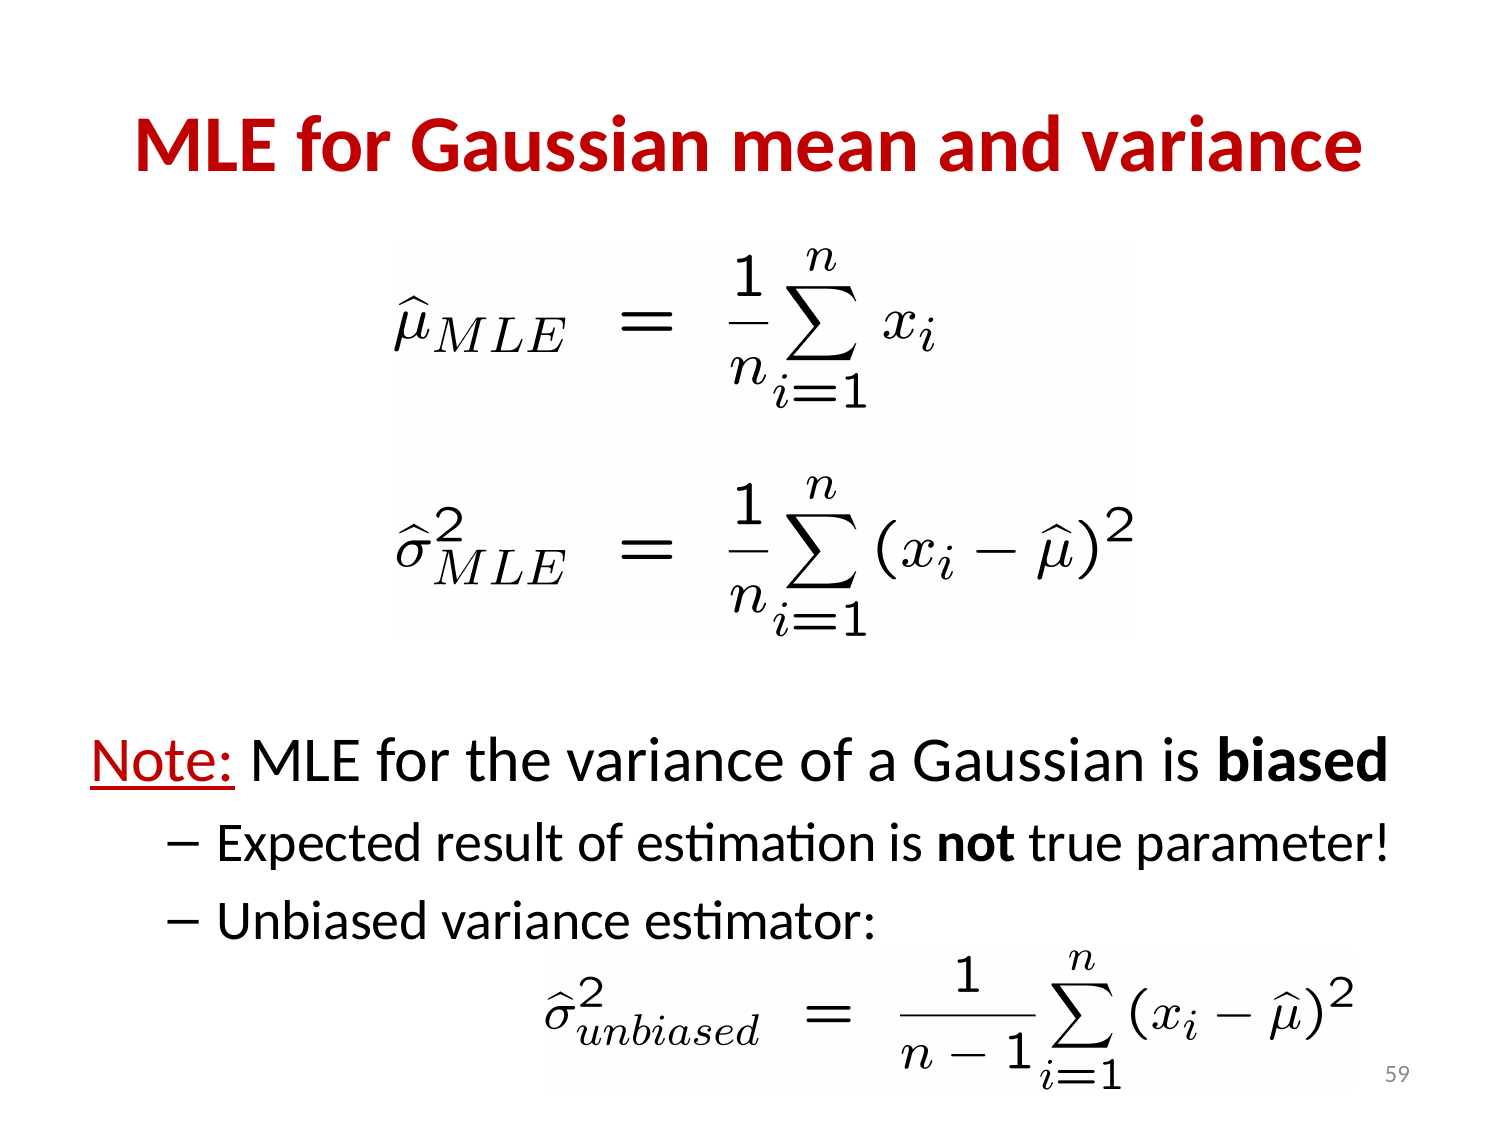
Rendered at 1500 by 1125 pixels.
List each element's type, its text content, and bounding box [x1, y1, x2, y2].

picture [394, 244, 1135, 637]
list Note: MLE for the variance of a Gaussian is biased Expected result of estimation is not true parameter! Unbiased variance estimator: [75, 262, 1425, 1005]
picture [545, 948, 1355, 1093]
slide_number 59 [1074, 1042, 1425, 1103]
title MLE for Gaussian mean and variance [75, 45, 1425, 233]
